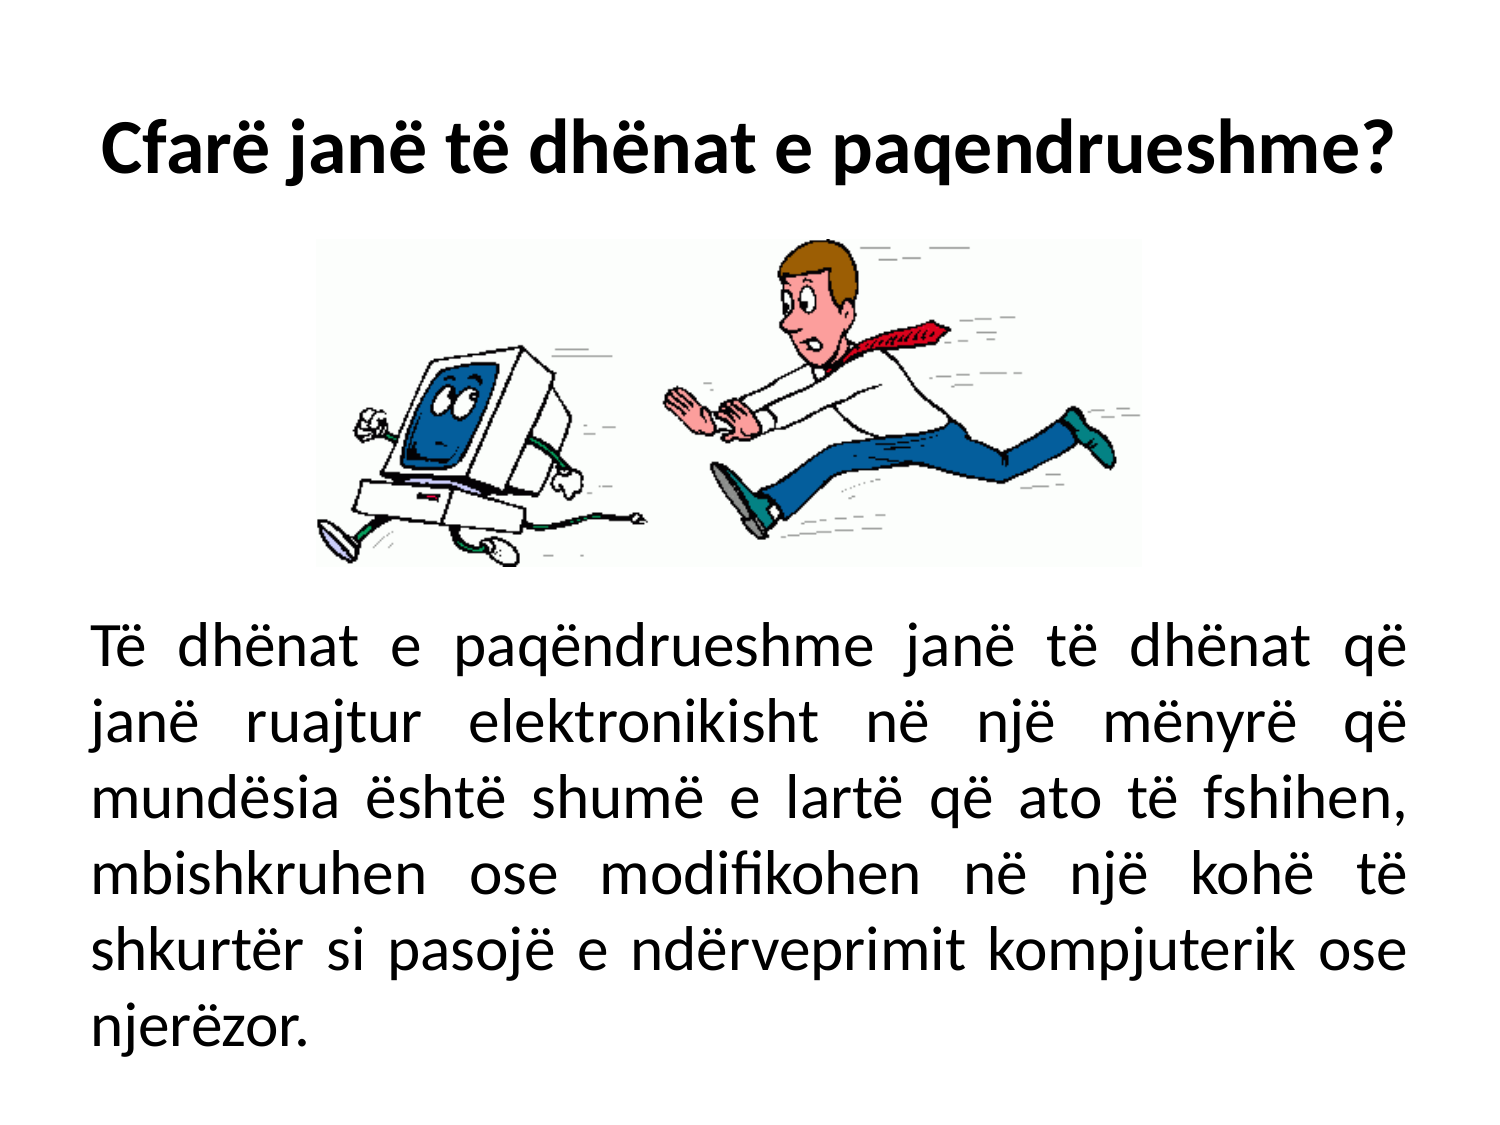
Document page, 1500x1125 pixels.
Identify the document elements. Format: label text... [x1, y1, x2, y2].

picture [316, 239, 1142, 567]
list Të dhënat e paqëndrueshme janë të dhënat që janë ruajtur elektronikisht në një mënyrë që mundësia është shumë e lartë që ato të fshihen, mbishkruhen ose modifikohen në një kohë të shkurtër si pasojë e ndërveprimit kompjuterik ose njerëzor. [75, 595, 1425, 1072]
title Cfarë janë të dhënat e paqendrueshme? [75, 45, 1425, 240]
